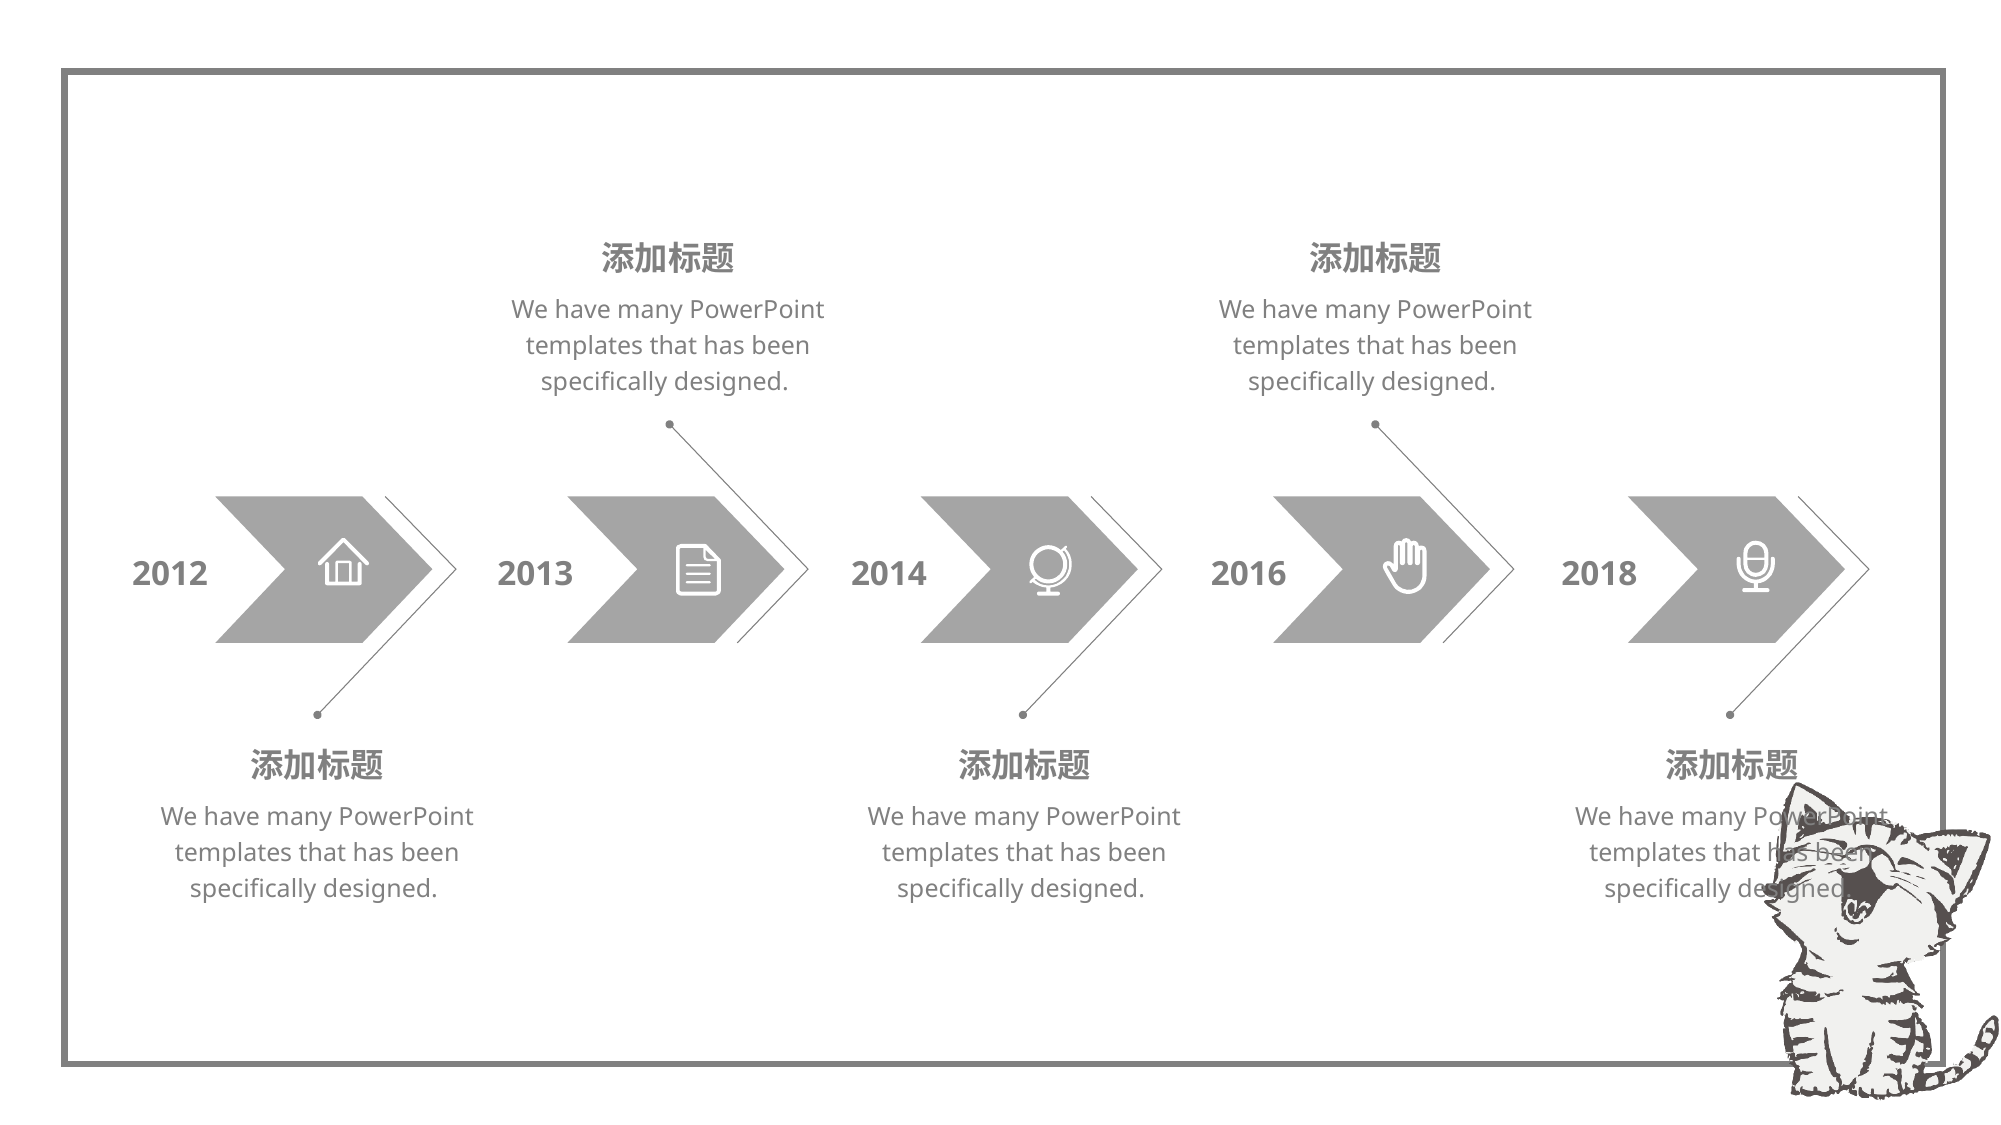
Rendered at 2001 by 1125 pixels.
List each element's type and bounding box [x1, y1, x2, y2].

picture [1673, 733, 2000, 1125]
text_box [64, 70, 1944, 1065]
text_box [124, 237, 1897, 904]
